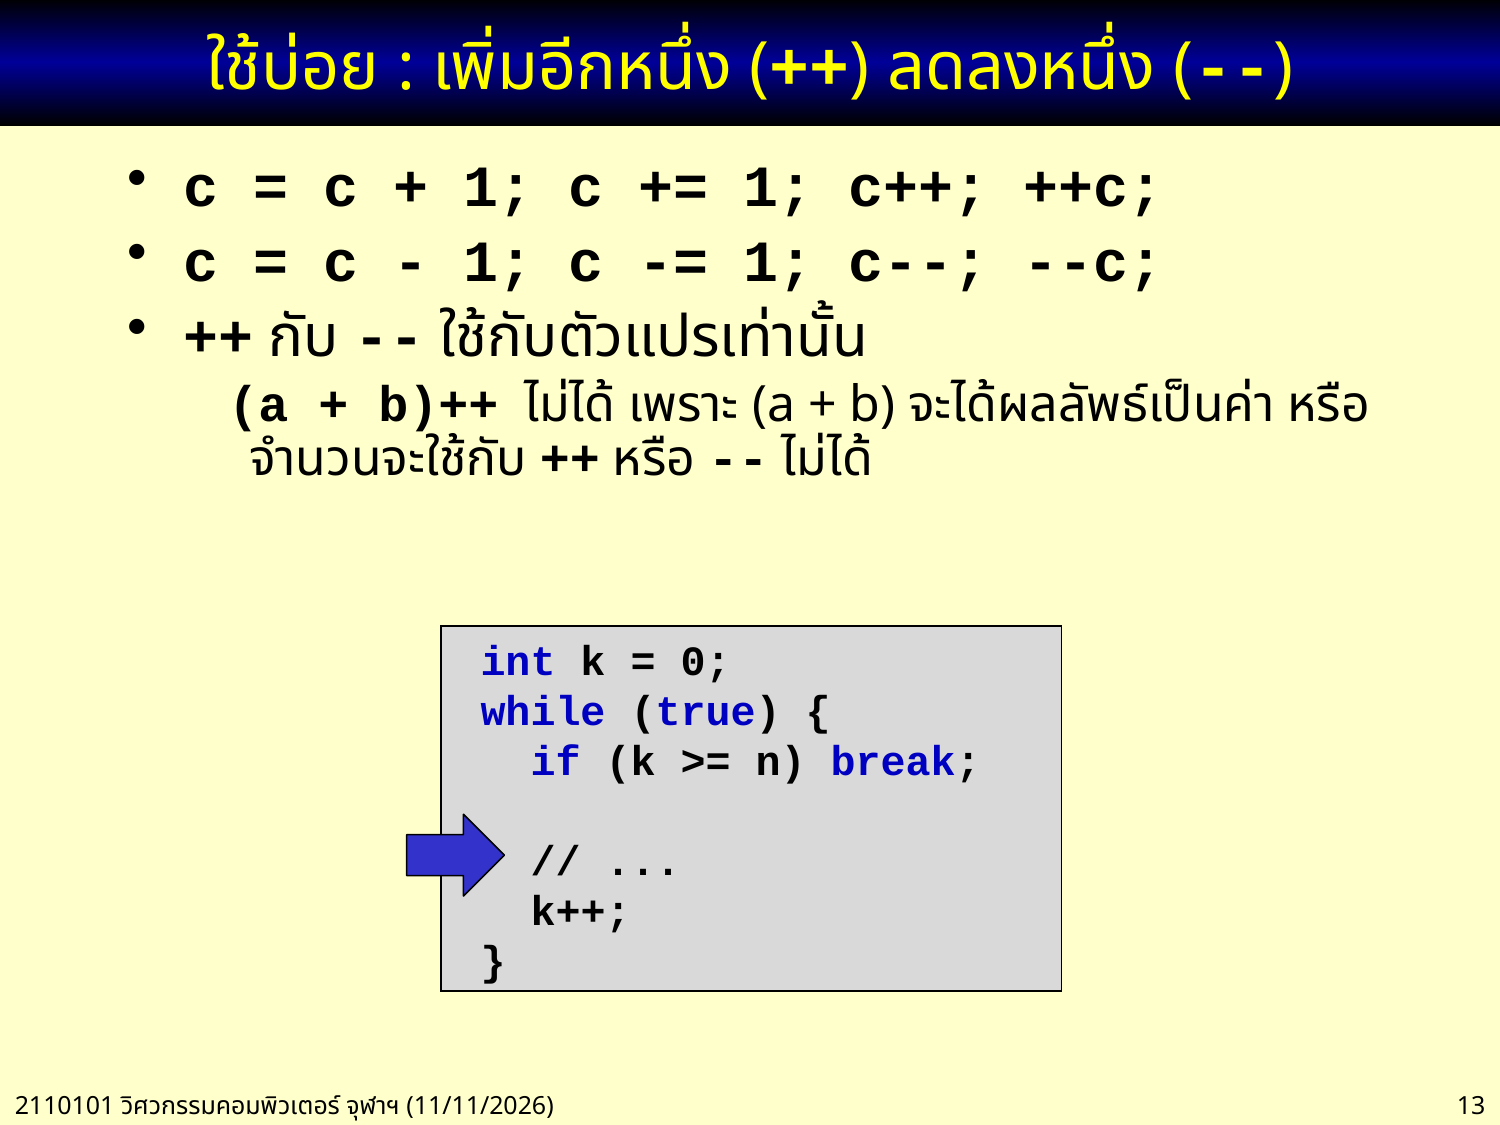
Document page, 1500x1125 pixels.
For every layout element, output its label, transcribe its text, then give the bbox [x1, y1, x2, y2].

list c = c + 1; c += 1; c++; ++c; c = c - 1; c -= 1; c--; --c; ++ กับ -- ใช้กับตัวแปรเท่านั้น (a + b)++ ไม่ได้ เพราะ (a + b) จะได้ผลลัพธ์เป็นค่า หรือจำนวนจะใช้กับ ++ หรือ -- ไม่ได้ [112, 148, 1412, 532]
text_box [406, 814, 505, 897]
text_box int k = 0; while (true) { if (k >= n) break; // ... k++; } [440, 625, 1062, 992]
title ใช้บ่อย : เพิ่มอีกหนึ่ง (++) ลดลงหนึ่ง (--) [0, 0, 1500, 126]
